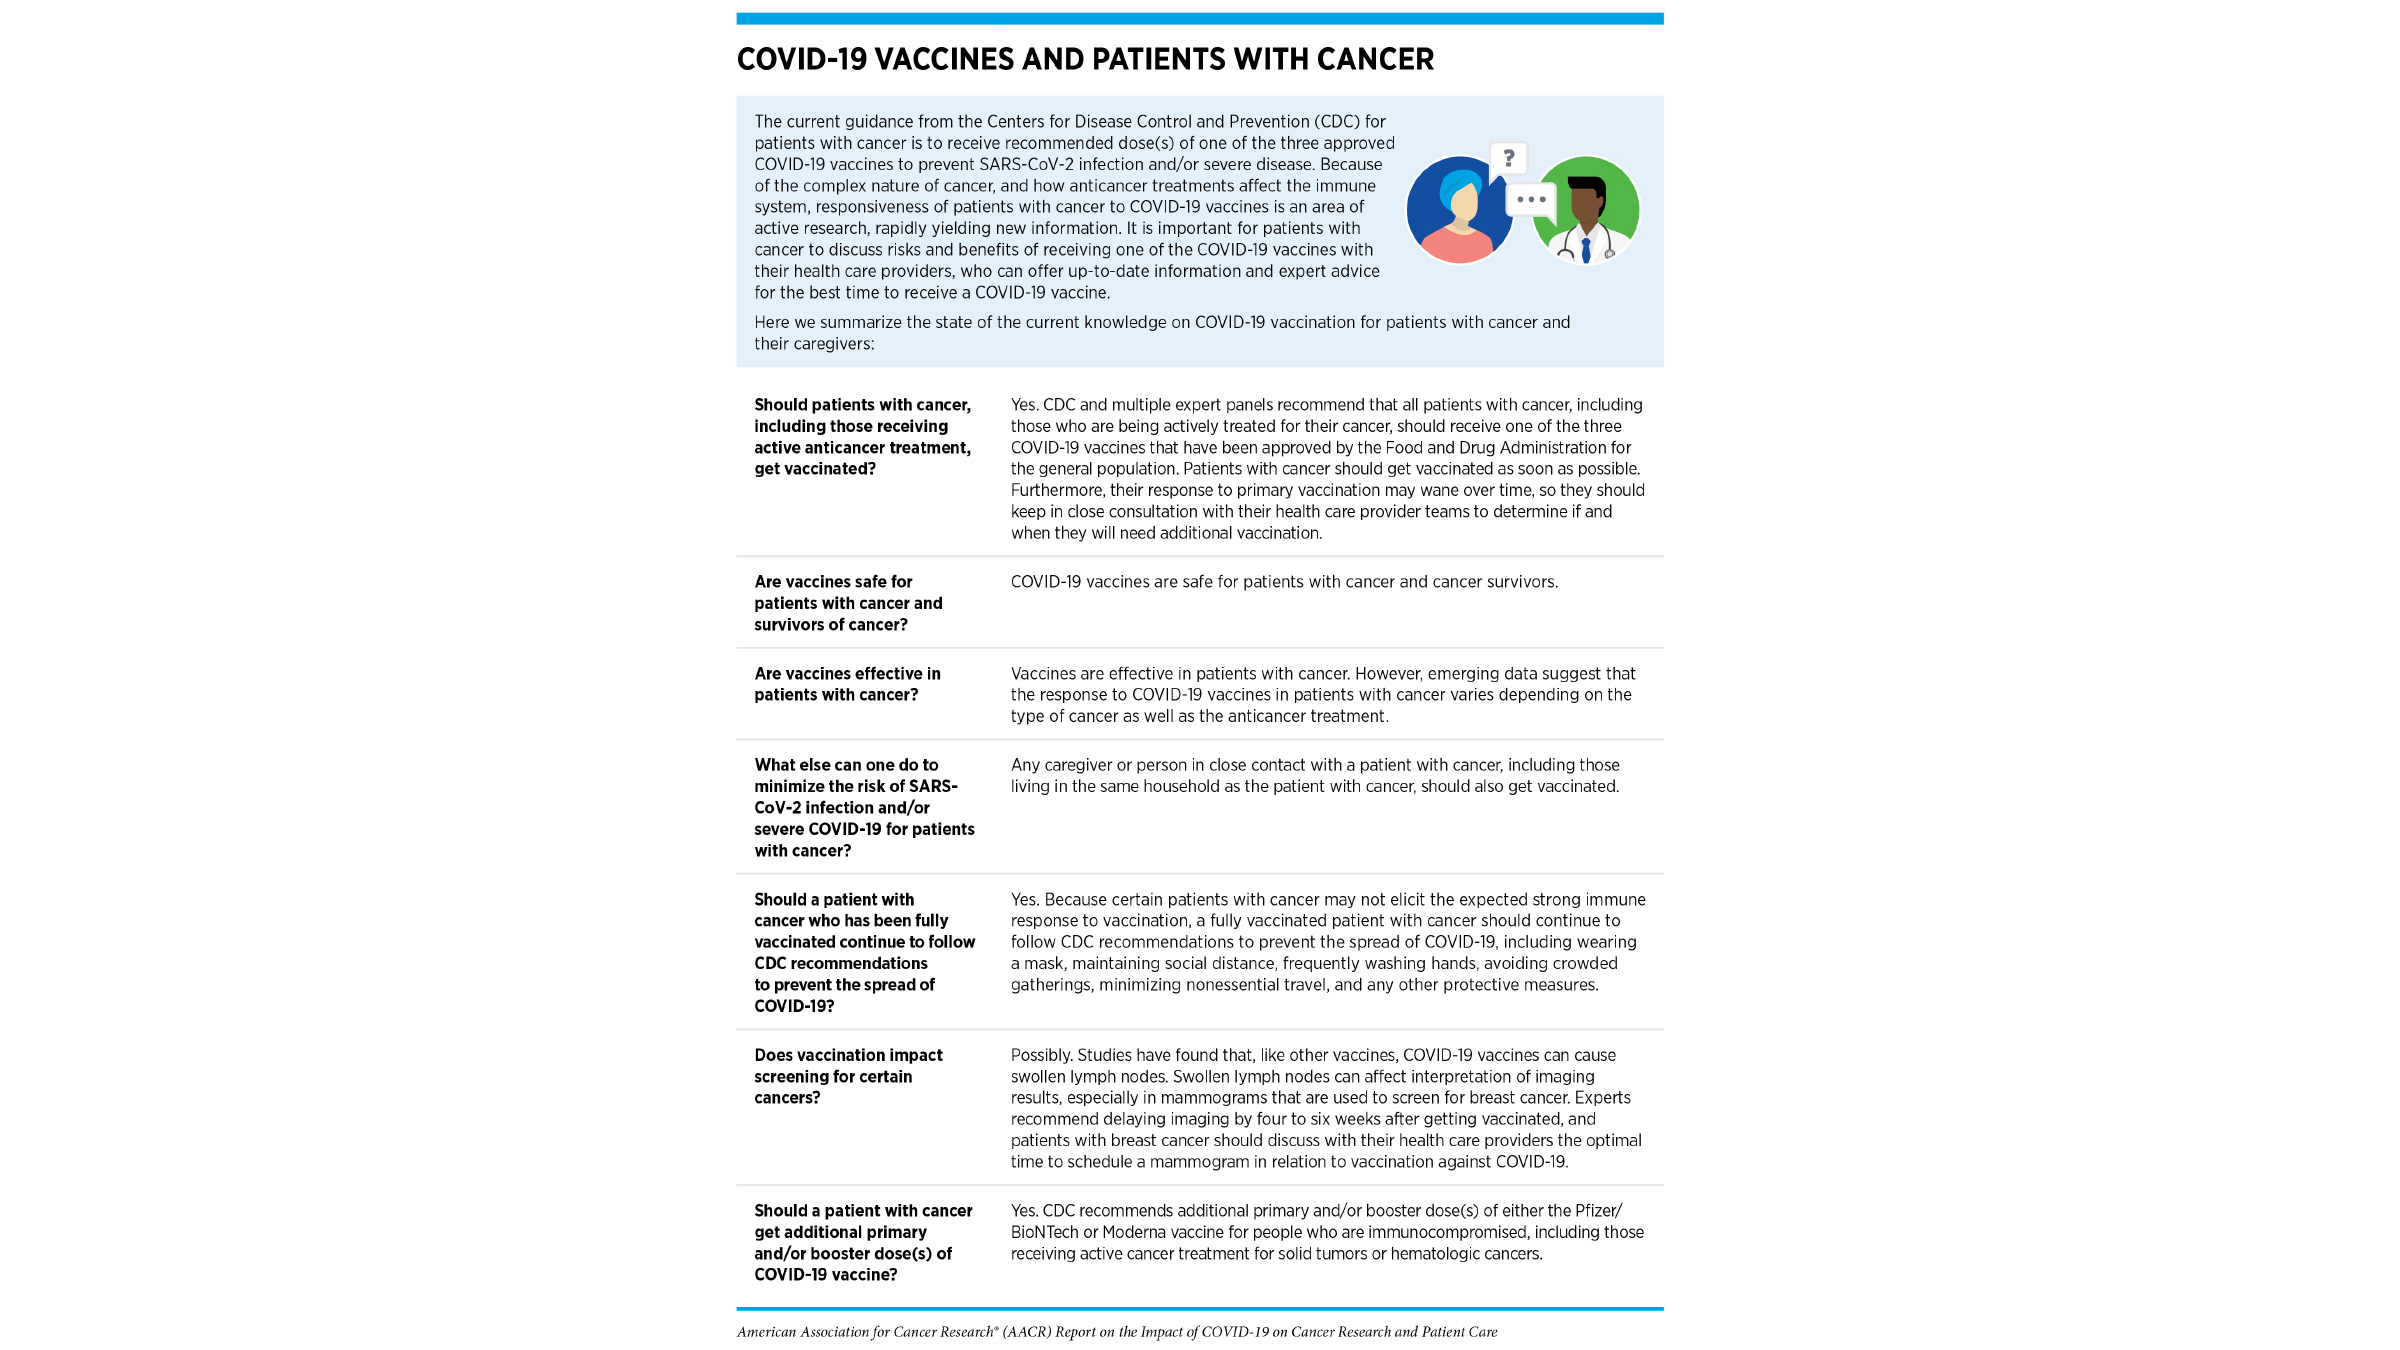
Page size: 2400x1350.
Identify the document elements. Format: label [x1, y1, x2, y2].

picture [722, 0, 1678, 1350]
